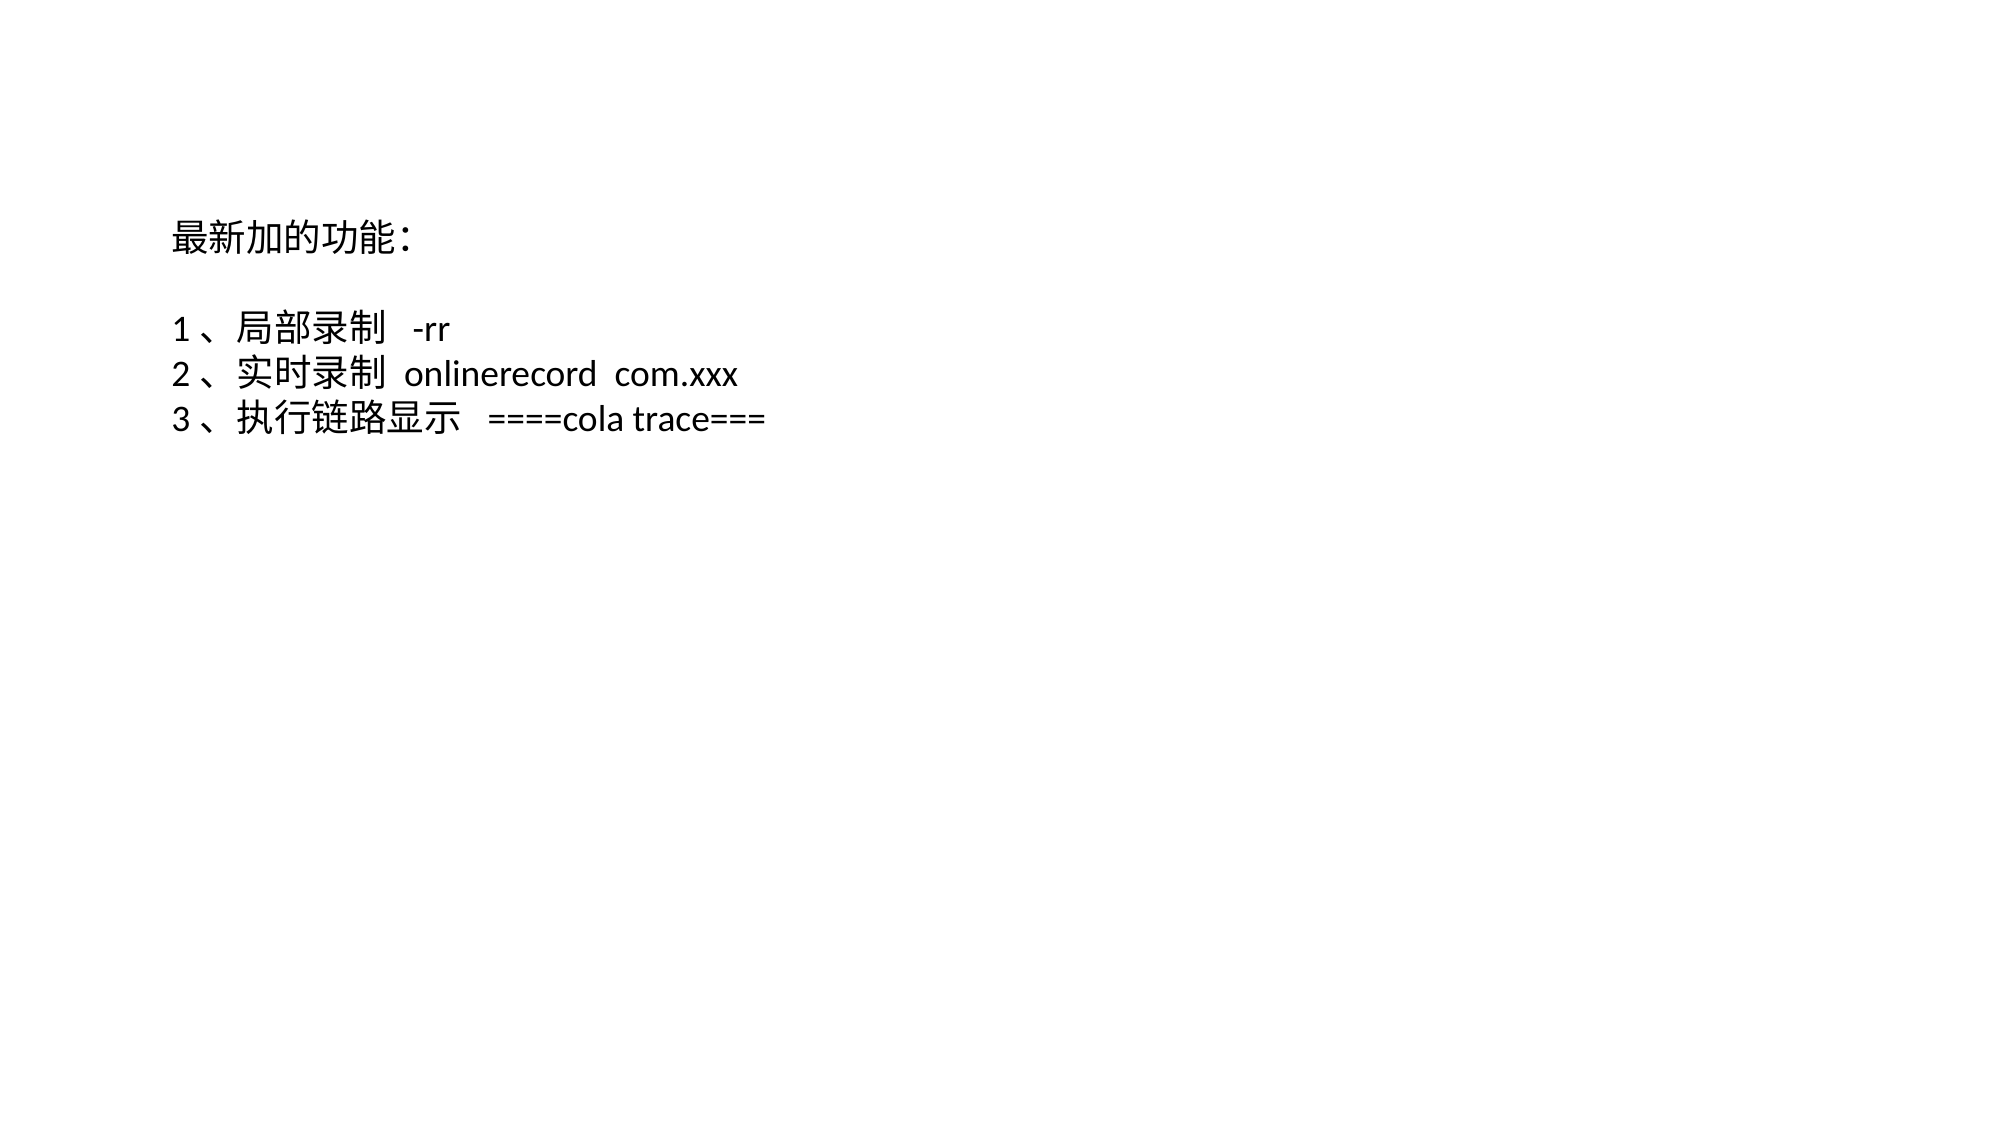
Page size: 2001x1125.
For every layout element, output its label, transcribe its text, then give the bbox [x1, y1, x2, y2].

text_box 最新加的功能： 1、局部录制 -rr 2、实时录制 onlinerecord com.xxx 3、执行链路显示 ====cola trace=== [156, 206, 782, 492]
